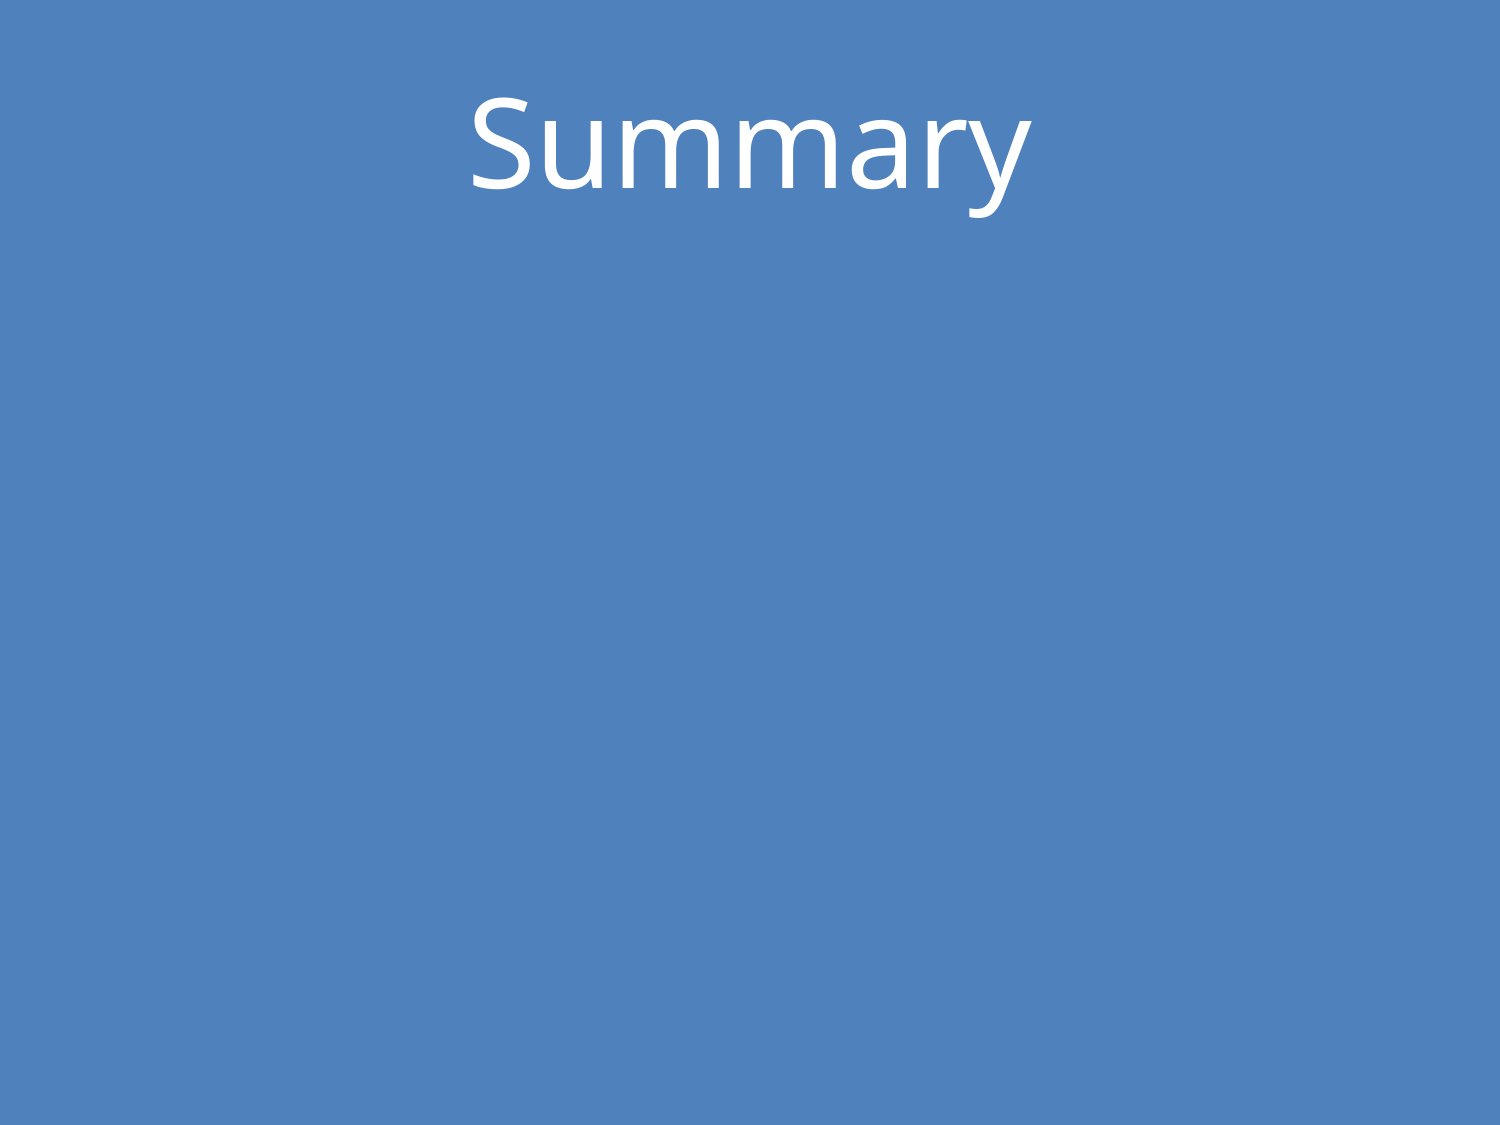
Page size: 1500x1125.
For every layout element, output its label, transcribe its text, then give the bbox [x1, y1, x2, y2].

title Summary [75, 45, 1425, 233]
